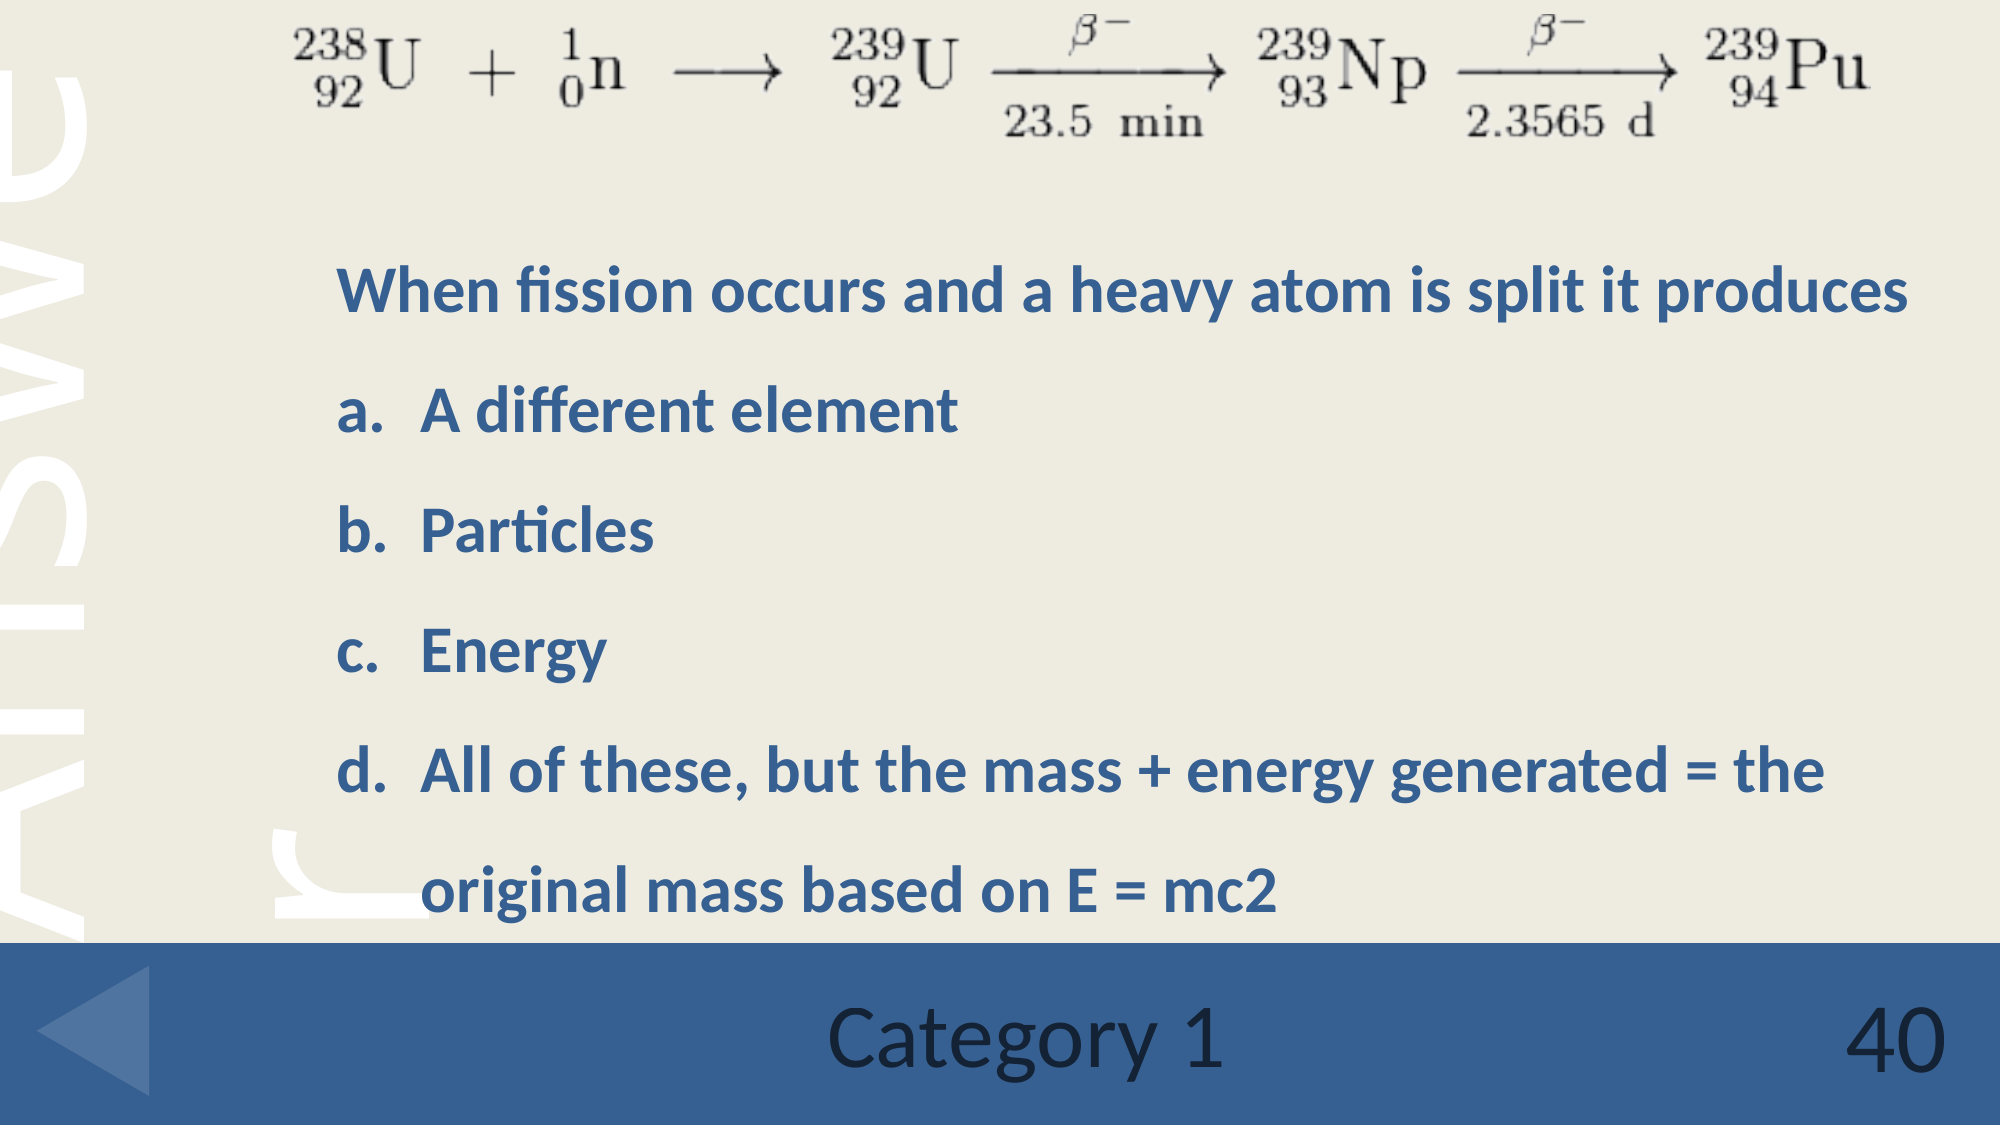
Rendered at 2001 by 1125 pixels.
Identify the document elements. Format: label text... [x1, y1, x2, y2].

picture [293, 14, 1872, 142]
list When fission occurs and a heavy atom is split it produces A different element Particles Energy All of these, but the mass + energy generated = the original mass based on E = mc2 [321, 265, 1939, 947]
title Category 1 [126, 937, 1927, 1125]
list 40 [1927, 967, 1963, 1097]
